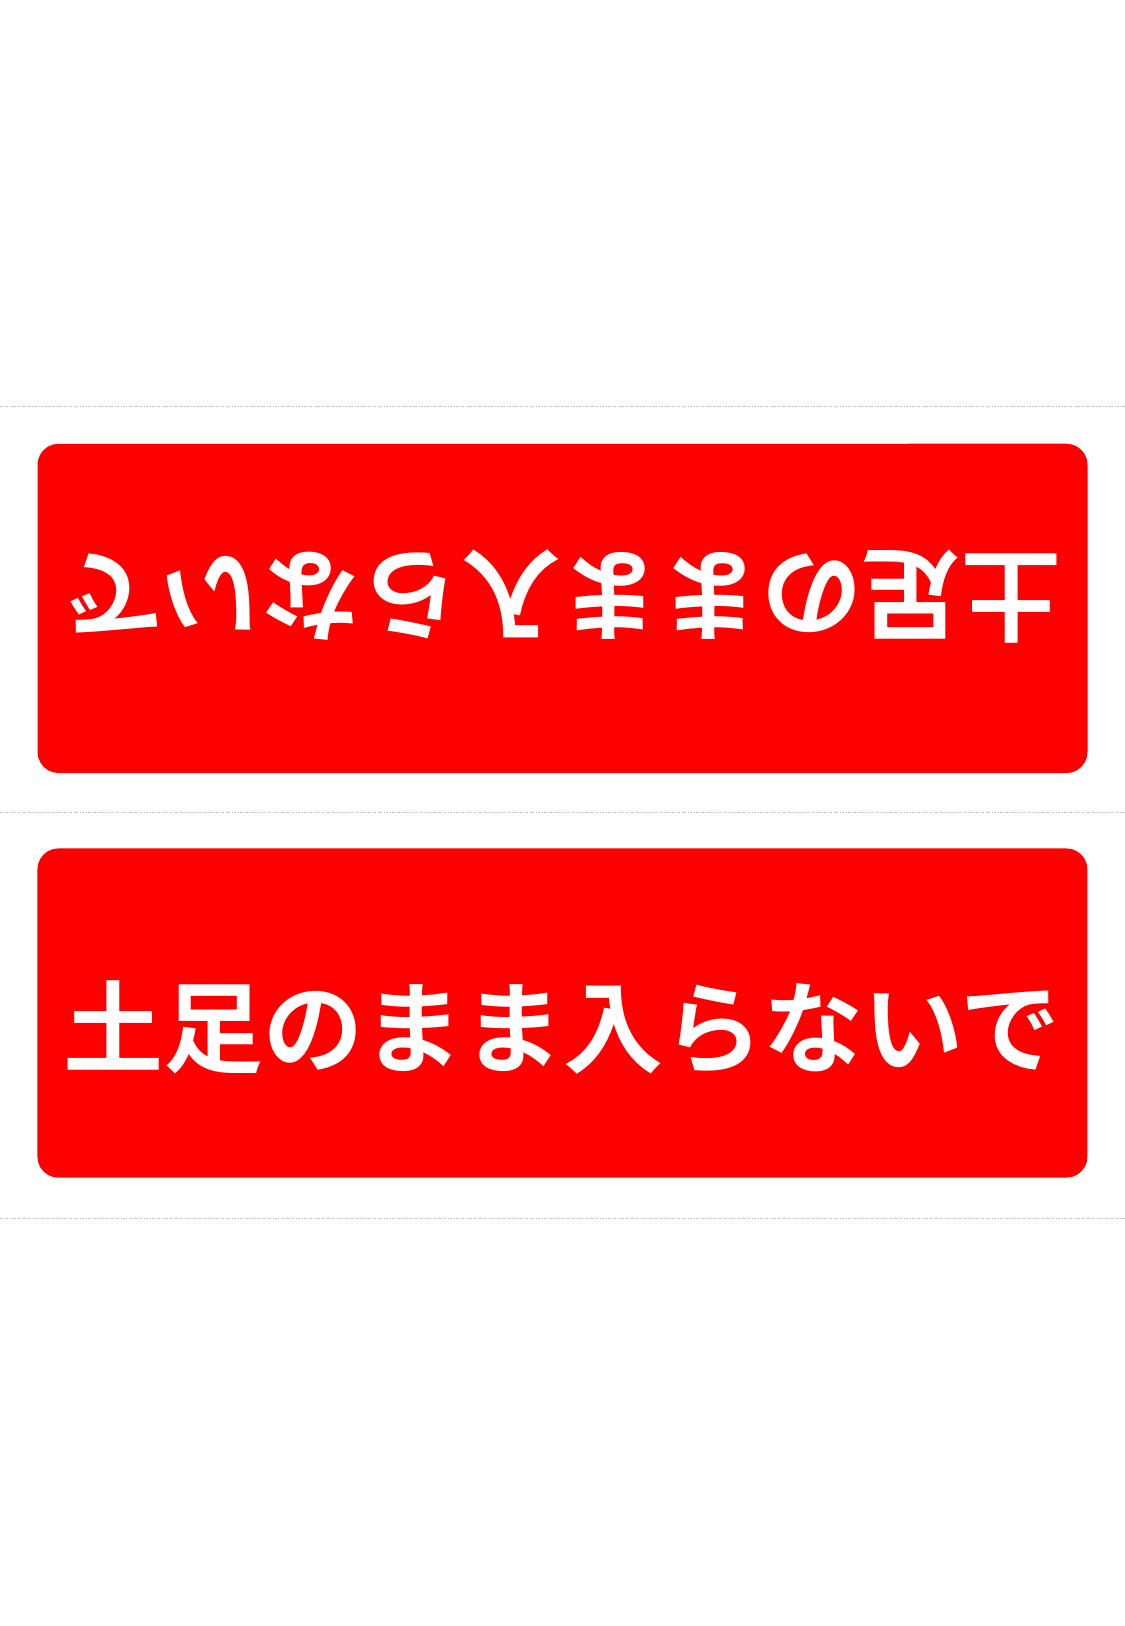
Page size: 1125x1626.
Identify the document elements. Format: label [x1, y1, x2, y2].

text_box [37, 443, 1088, 773]
text_box [37, 848, 1088, 1178]
